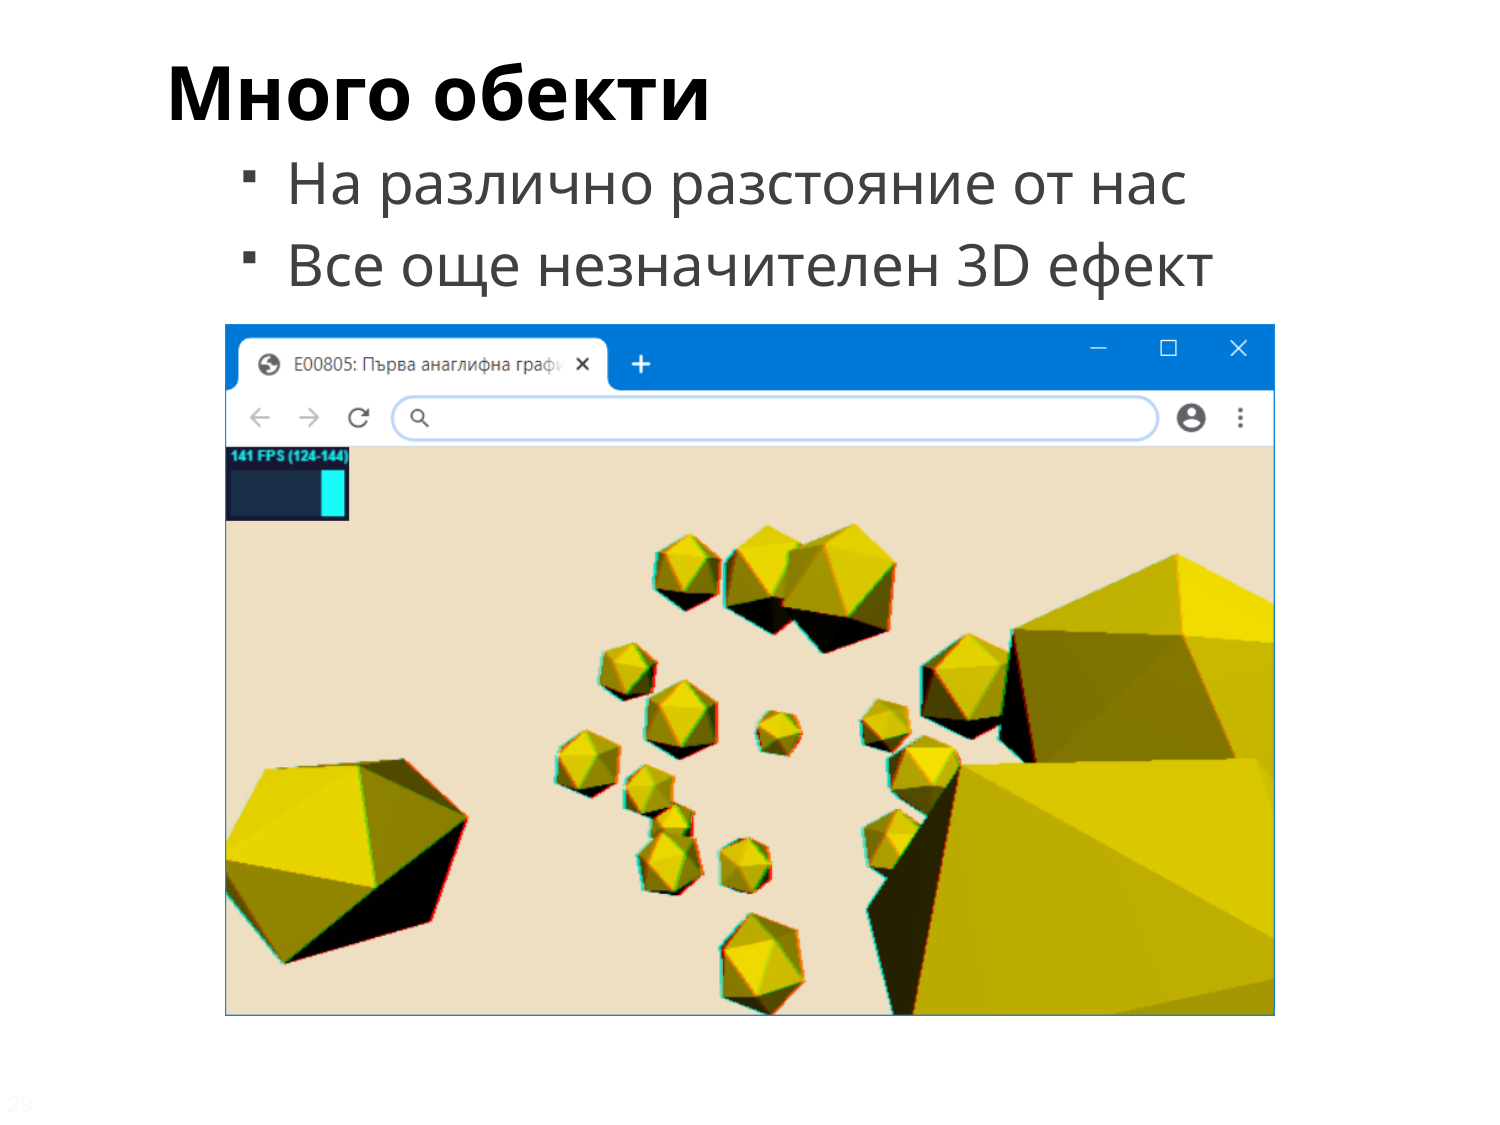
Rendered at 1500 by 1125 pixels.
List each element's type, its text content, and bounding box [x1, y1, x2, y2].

list Много обекти На различно разстояние от нас Все още незначителен 3D ефект [150, 37, 1488, 1113]
picture [224, 324, 1276, 1017]
